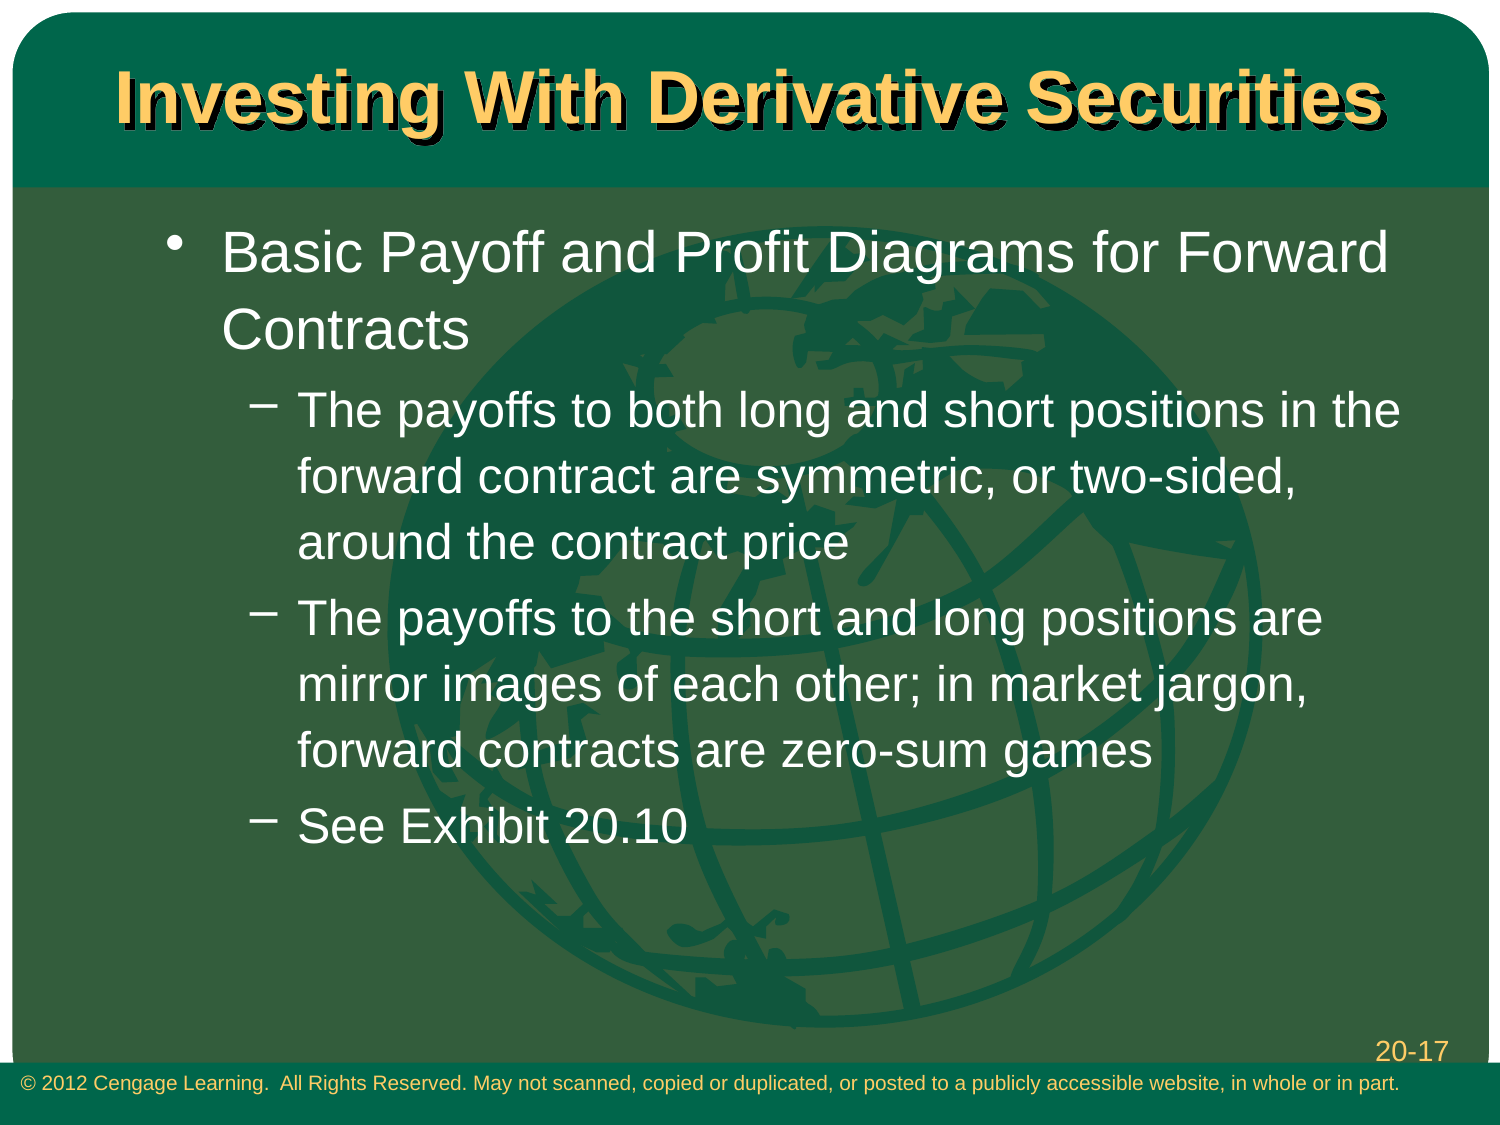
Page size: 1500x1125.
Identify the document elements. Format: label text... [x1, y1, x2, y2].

slide_number 20-17 [1325, 1025, 1500, 1062]
title Investing With Derivative Securities [0, 0, 1500, 188]
list Basic Payoff and Profit Diagrams for Forward Contracts The payoffs to both long and short positions in the forward contract are symmetric, or two-sided, around the contract price The payoffs to the short and long positions are mirror images of each other; in market jargon, forward contracts are zero-sum games See Exhibit 20.10 [150, 200, 1438, 1000]
footer © 2012 Cengage Learning. All Rights Reserved. May not scanned, copied or duplicated, or posted to a publicly accessible website, in whole or in part. [0, 1062, 1500, 1125]
